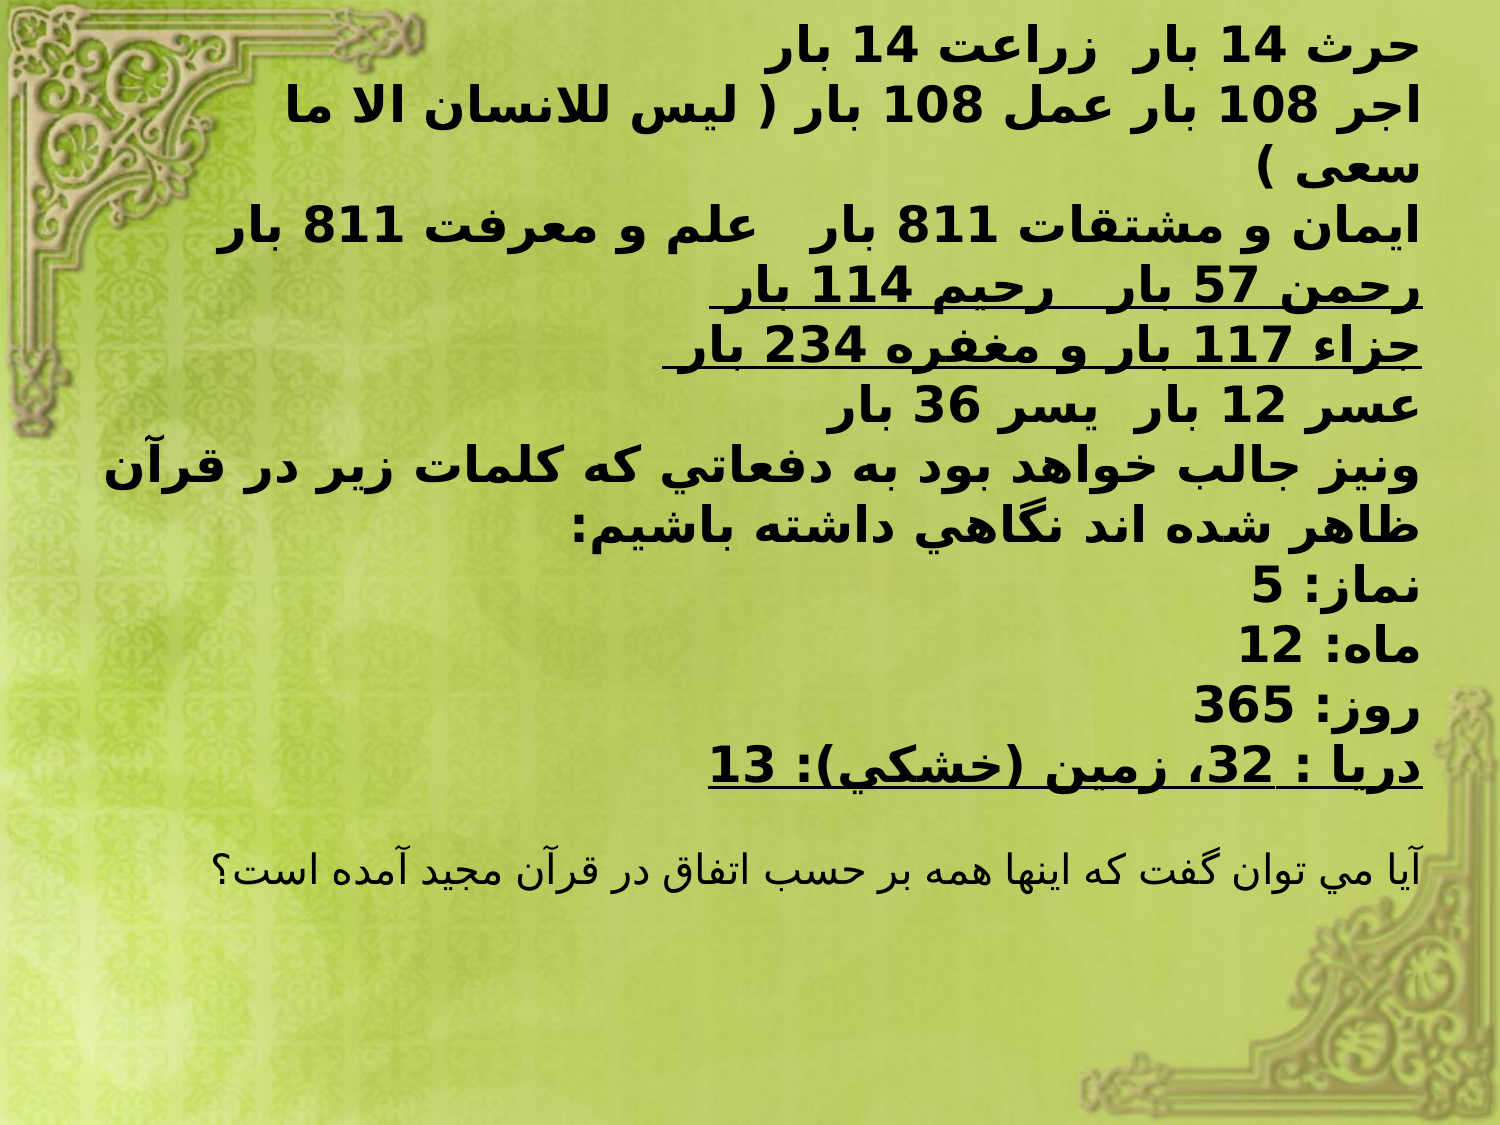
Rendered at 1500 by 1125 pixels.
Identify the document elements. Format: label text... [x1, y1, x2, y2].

picture [0, 0, 1500, 1125]
title حرث 14 بار زراعت 14 بار اجر 108 بار عمل 108 بار ( لیس للانسان الا ما سعی ) ایمان و مشتقات 811 بار علم و معرفت 811 بار رحمن 57 بار رحیم 114 بار جزاء 117 بار و مغفره 234 بار عسر 12 بار یسر 36 بار ونيز جالب خواهد بود به دفعاتي که کلمات زير در قرآن ظاهر شده اند نگاهي داشته باشيم: نماز: 5 ماه: 12 روز: 365 دريا : 32، زمين (خشکي): 13 آيا مي توان گفت که اينها همه بر حسب اتفاق در قرآن مجيد آمده است؟ [87, 87, 1438, 981]
